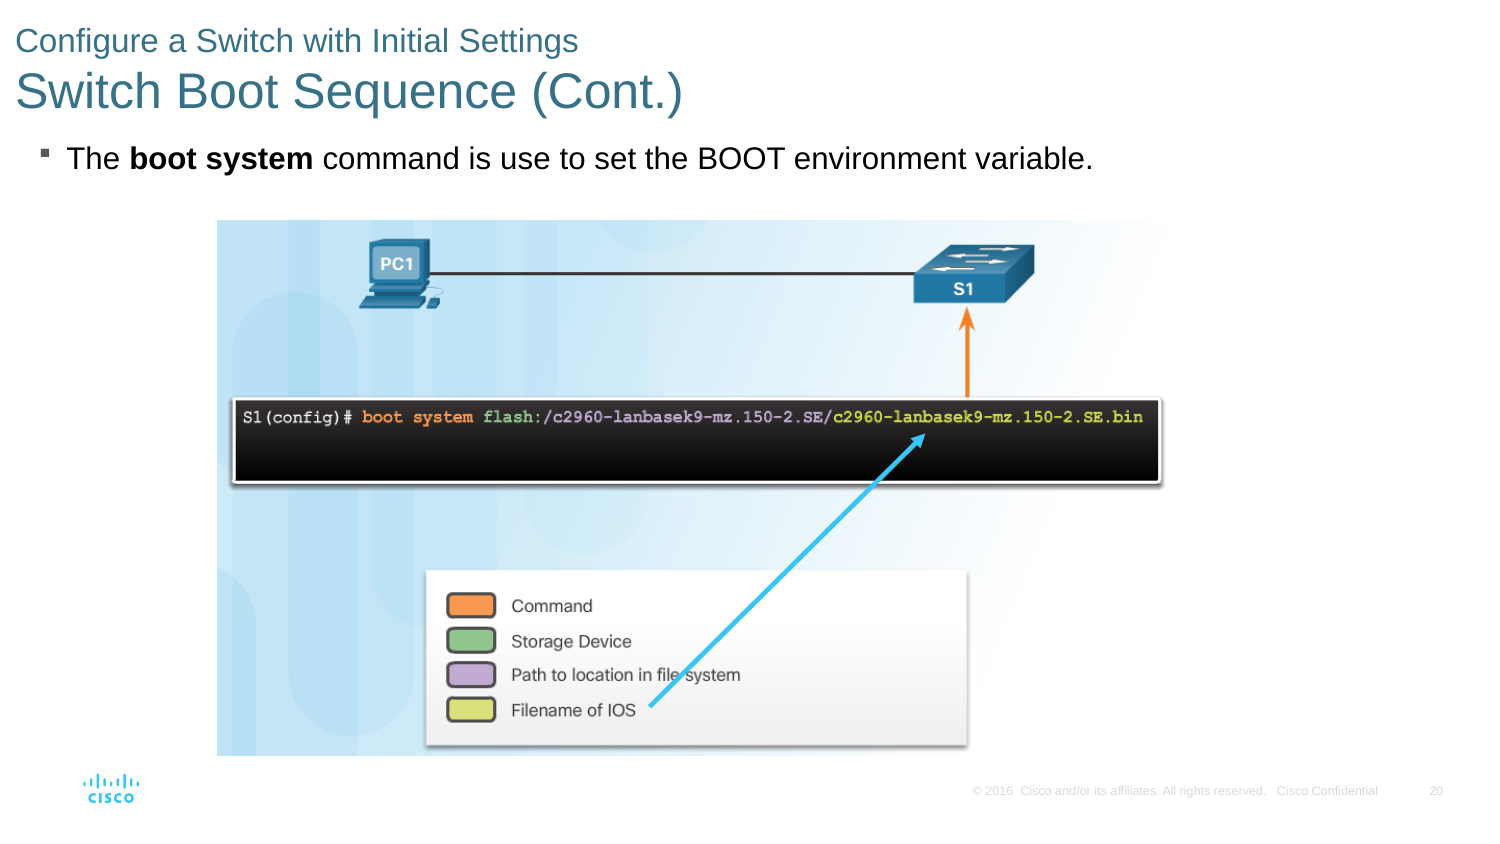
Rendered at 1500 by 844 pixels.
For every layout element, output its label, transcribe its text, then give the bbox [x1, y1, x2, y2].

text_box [649, 433, 926, 707]
title Configure a Switch with Initial Settings Switch Boot Sequence (Cont.) [0, 6, 1500, 131]
picture [217, 220, 1179, 757]
list The boot system command is use to set the BOOT environment variable. [23, 131, 1476, 813]
